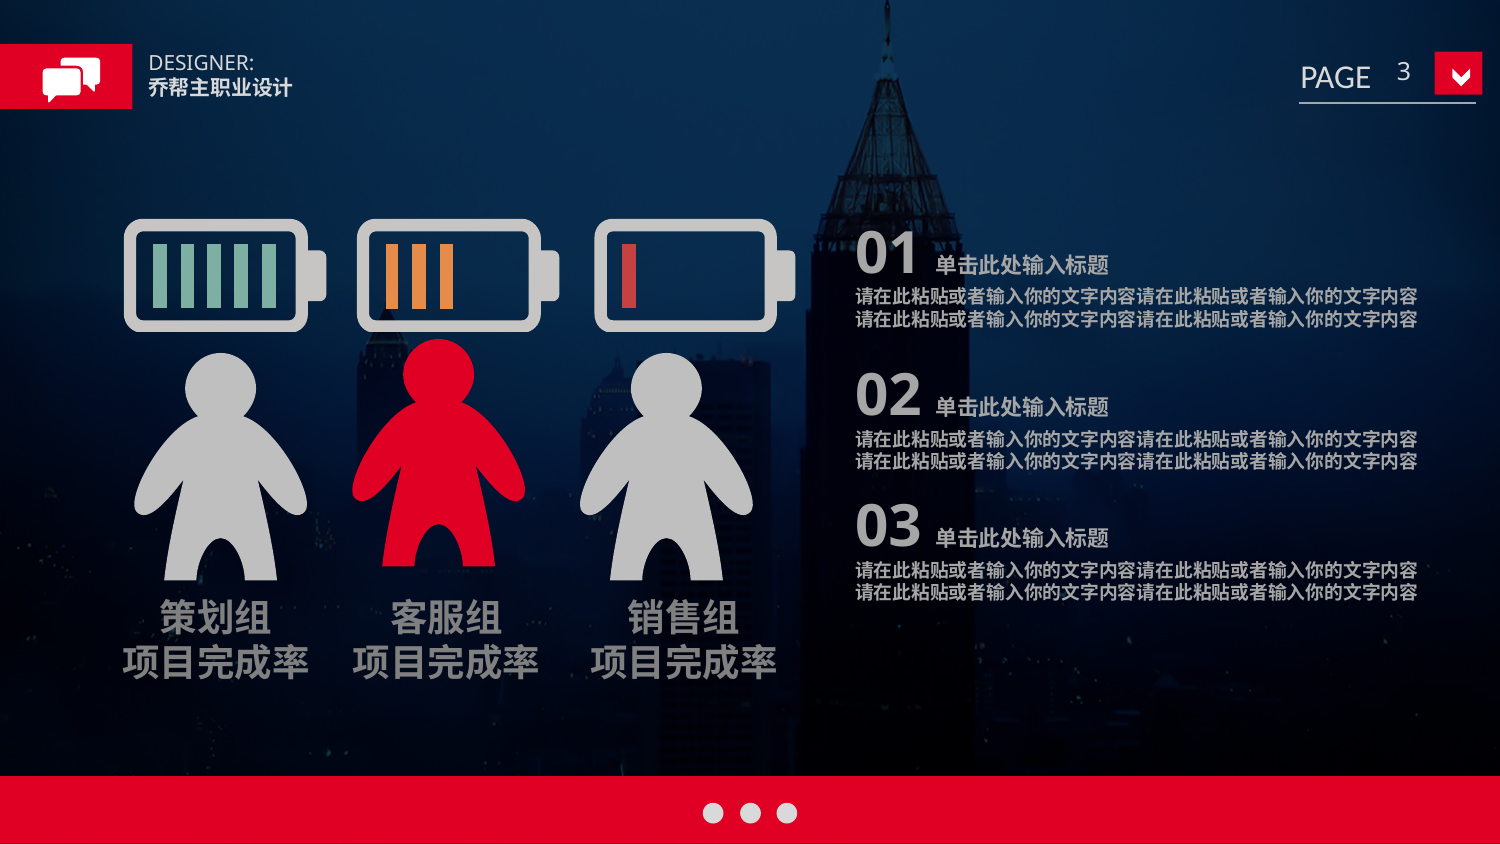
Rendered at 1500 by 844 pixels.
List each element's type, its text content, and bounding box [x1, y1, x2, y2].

slide_number 3 [1373, 50, 1435, 96]
text_box 03单击此处输入标题 请在此粘贴或者输入你的文字内容请在此粘贴或者输入你的文字内容 请在此粘贴或者输入你的文字内容请在此粘贴或者输入你的文字内容 [843, 482, 1435, 610]
text_box [352, 341, 525, 567]
text_box 02单击此处输入标题 请在此粘贴或者输入你的文字内容请在此粘贴或者输入你的文字内容 请在此粘贴或者输入你的文字内容请在此粘贴或者输入你的文字内容 [843, 351, 1435, 478]
text_box [134, 352, 307, 581]
text_box 销售组 项目完成率 [564, 586, 803, 692]
text_box 客服组 项目完成率 [327, 586, 564, 692]
text_box DESIGNER: 乔帮主职业设计 [133, 41, 309, 107]
text_box 策划组 项目完成率 [96, 586, 327, 692]
text_box 01单击此处输入标题 请在此粘贴或者输入你的文字内容请在此粘贴或者输入你的文字内容 请在此粘贴或者输入你的文字内容请在此粘贴或者输入你的文字内容 [843, 209, 1435, 336]
text_box [580, 352, 753, 581]
picture [0, 0, 1500, 776]
